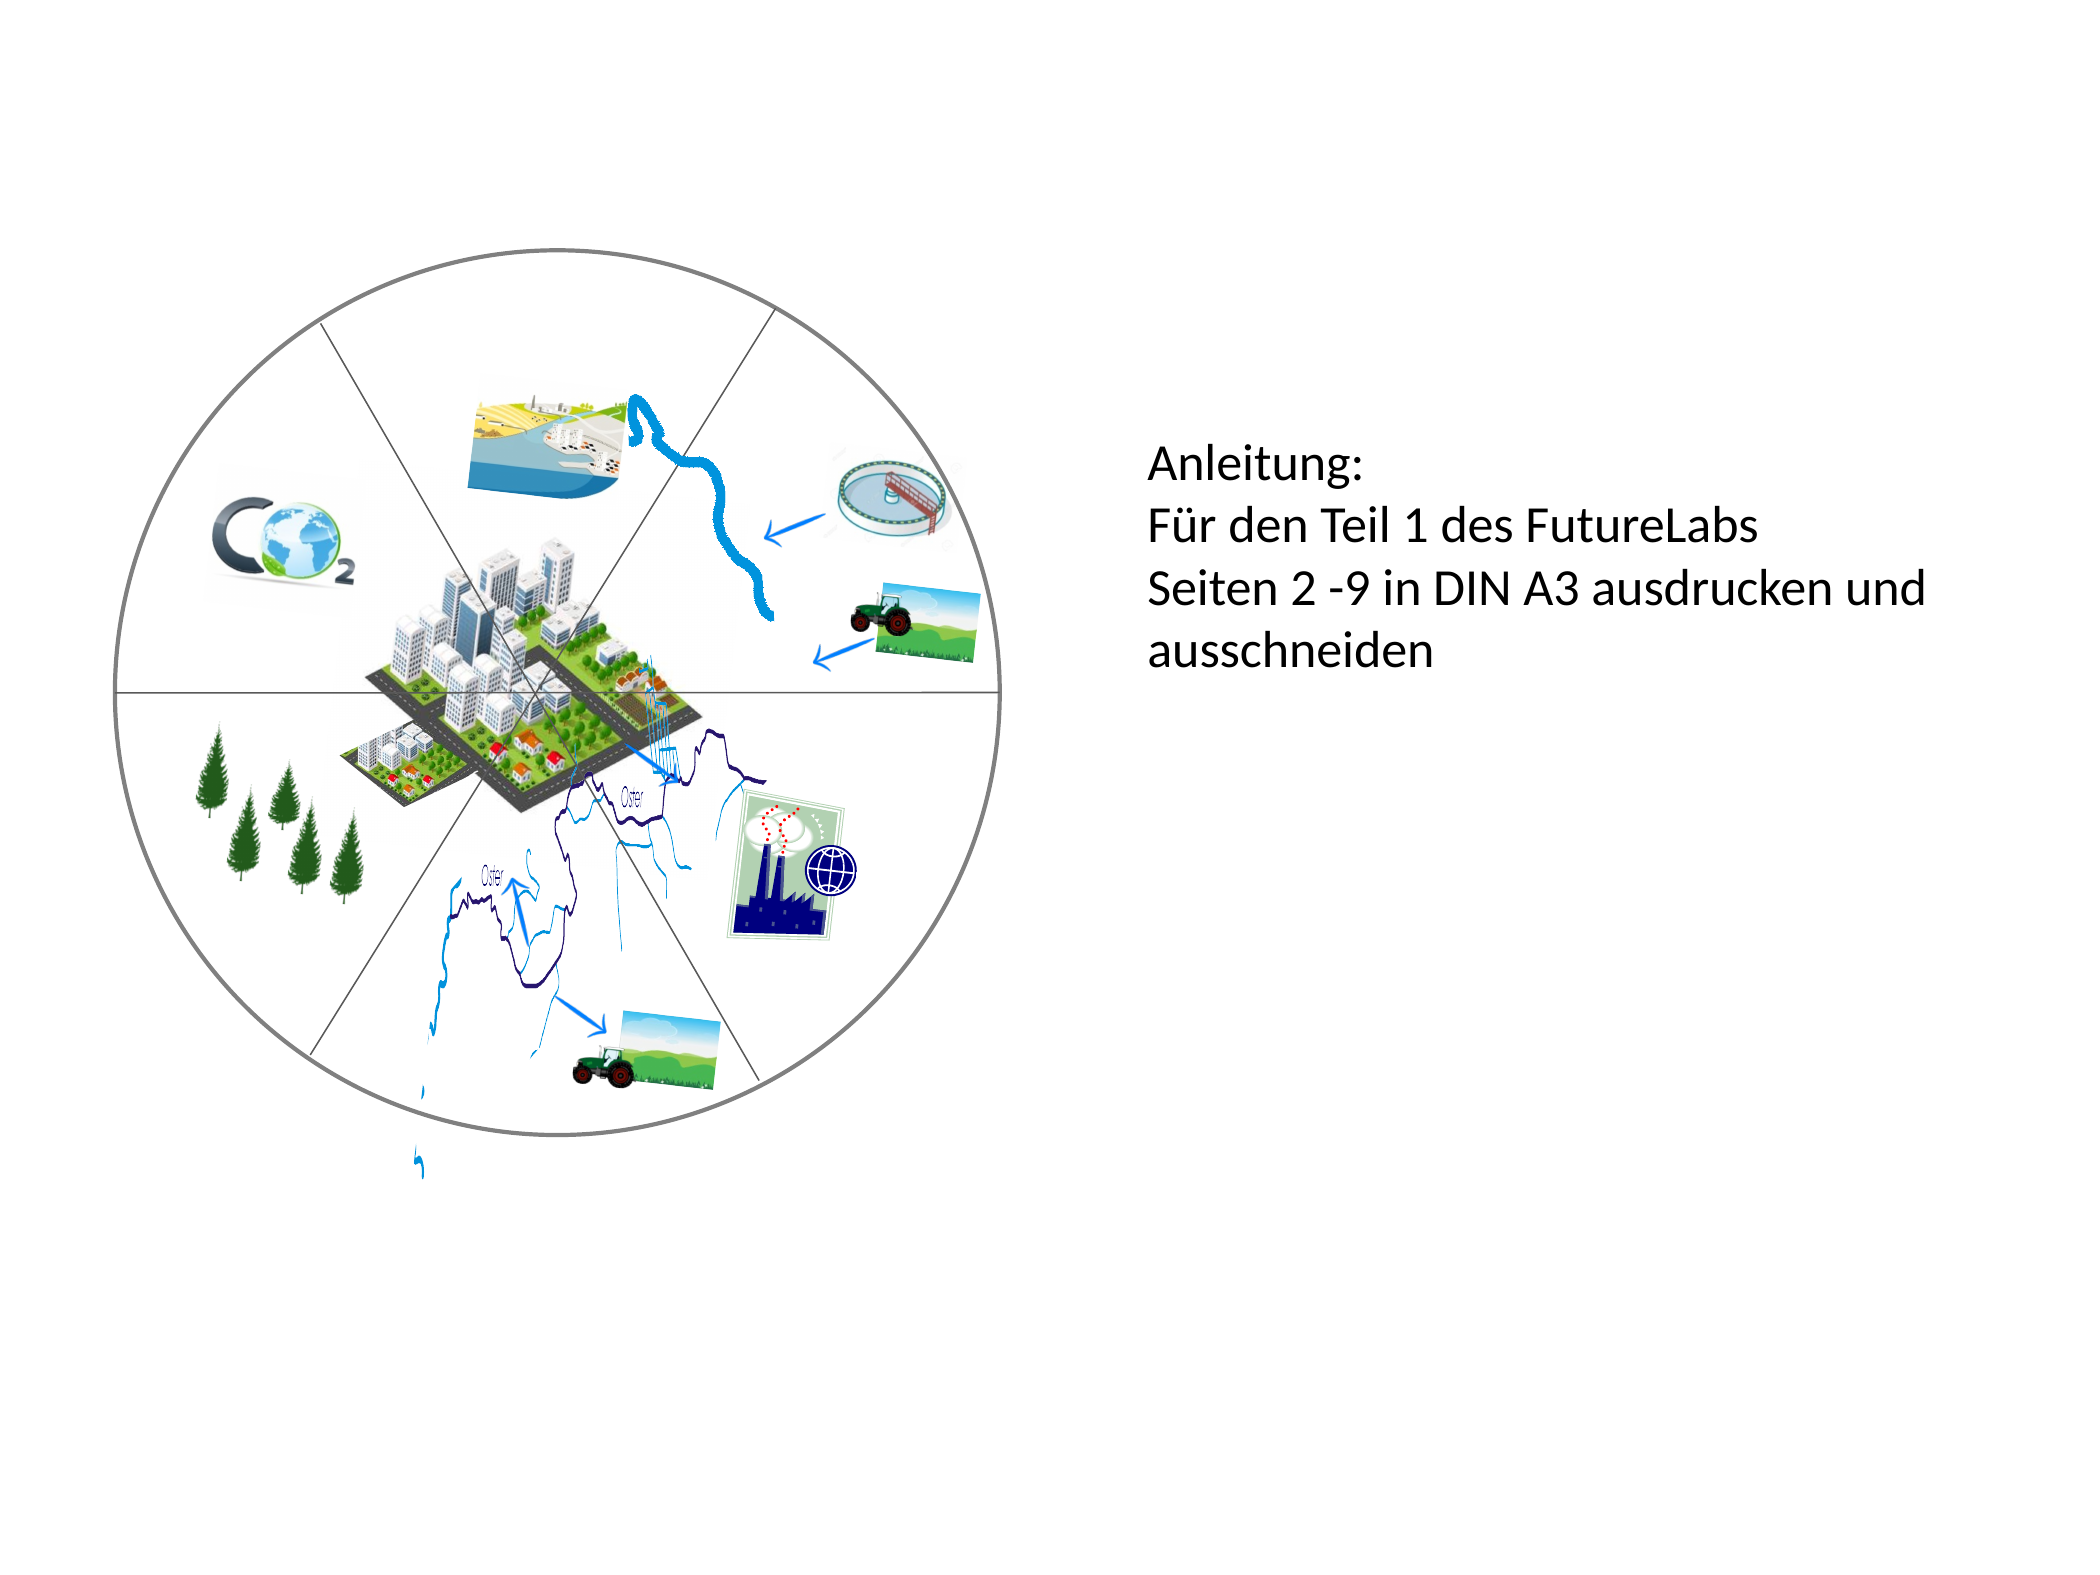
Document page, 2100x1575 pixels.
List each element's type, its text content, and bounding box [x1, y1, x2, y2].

text_box Anleitung: Für den Teil 1 des FutureLabs Seiten 2 -9 in DIN A3 ausdrucken und ausschneiden [1132, 420, 2065, 686]
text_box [110, 249, 996, 1214]
